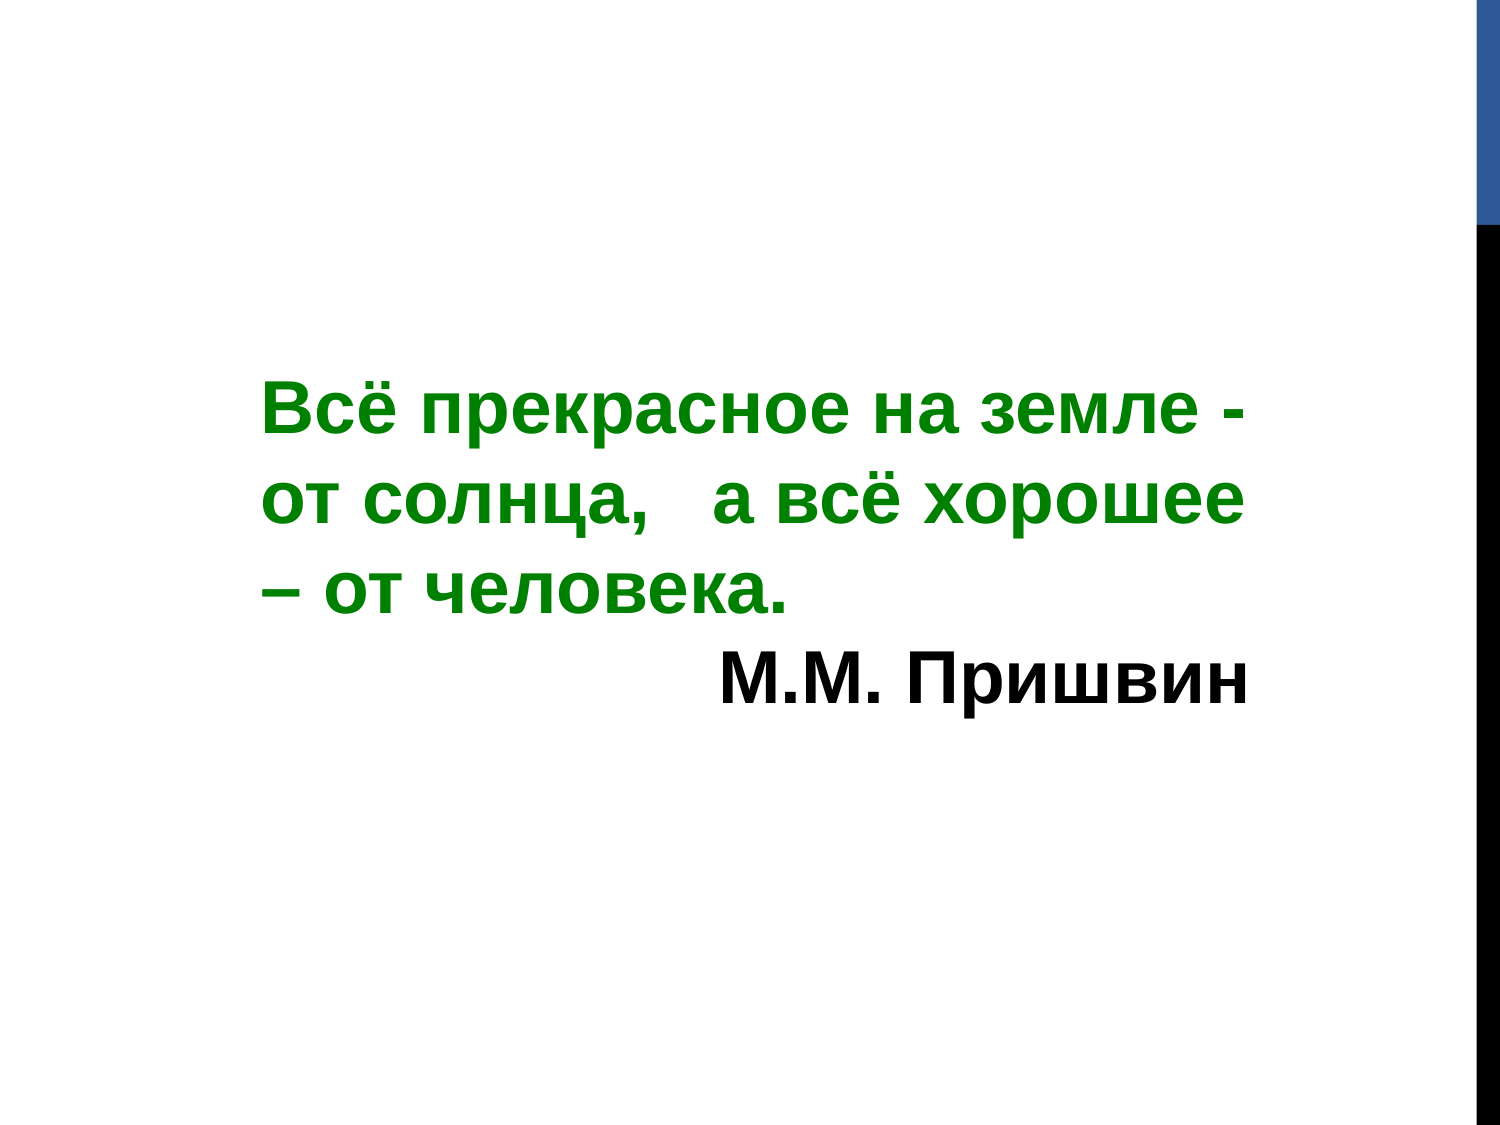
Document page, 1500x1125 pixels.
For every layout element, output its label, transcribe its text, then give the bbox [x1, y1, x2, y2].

text_box Всё прекрасное на земле -от солнца, а всё хорошее – от человека. М.М. Пришвин [246, 351, 1266, 727]
